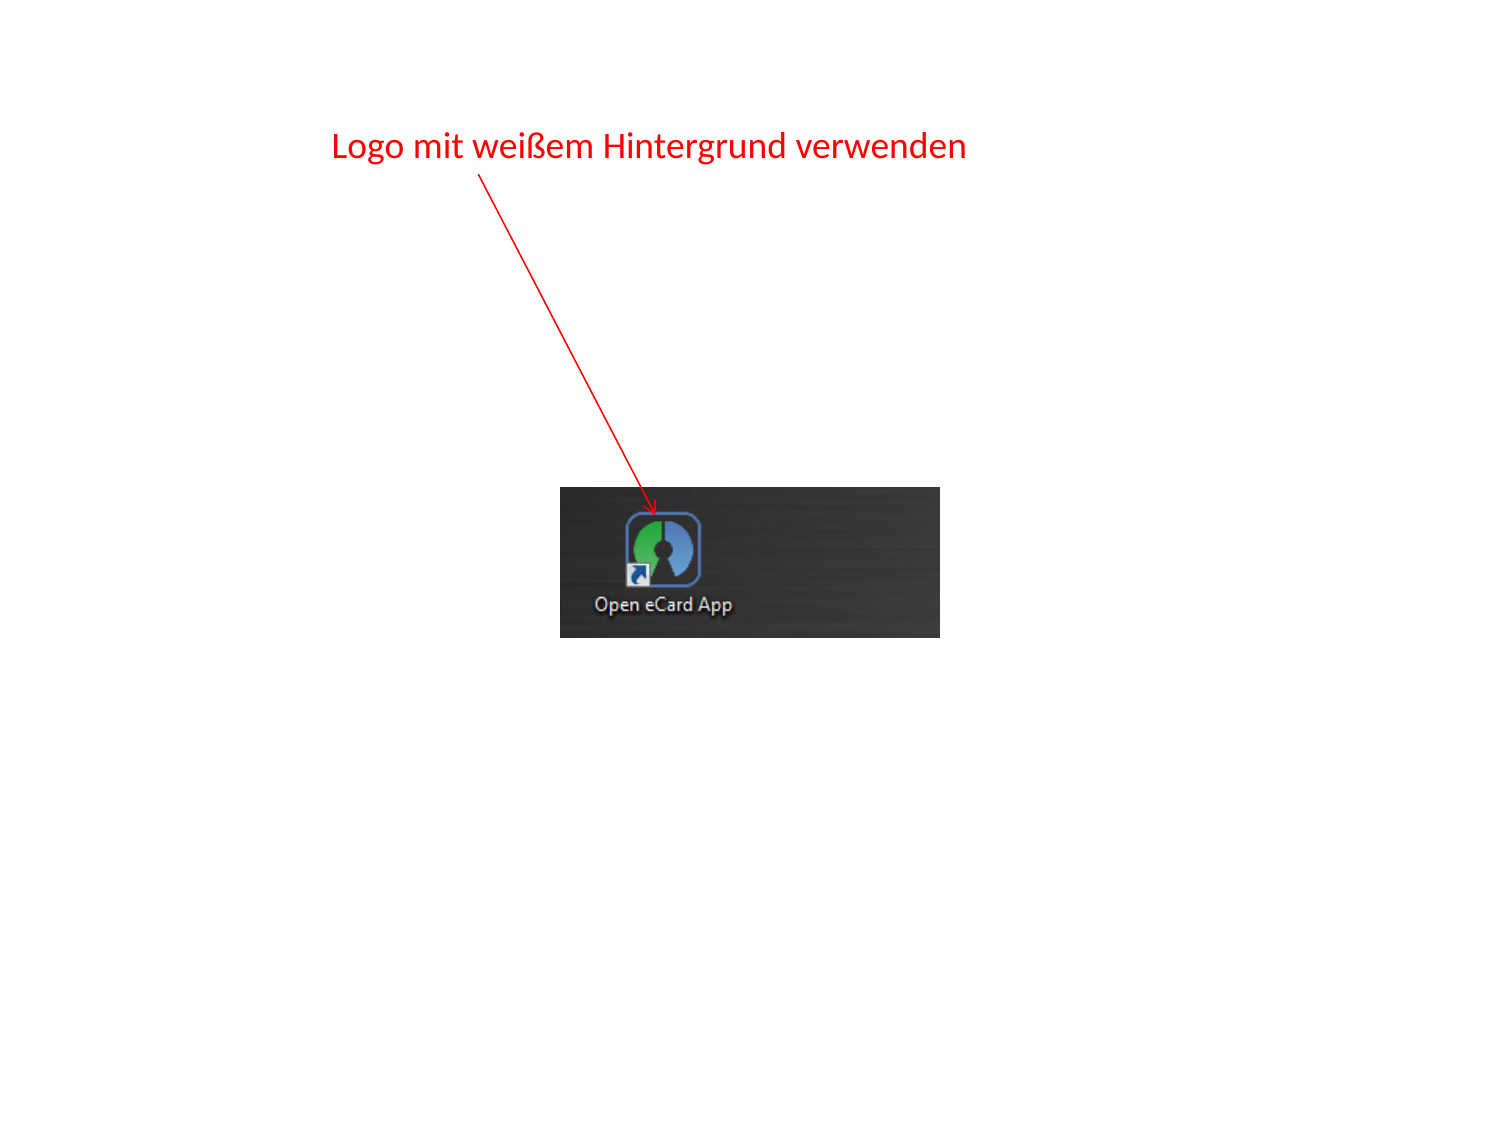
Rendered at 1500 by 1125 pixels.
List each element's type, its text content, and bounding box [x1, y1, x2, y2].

text_box Logo mit weißem Hintergrund verwenden [316, 113, 983, 174]
picture [560, 487, 940, 638]
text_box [477, 173, 656, 516]
